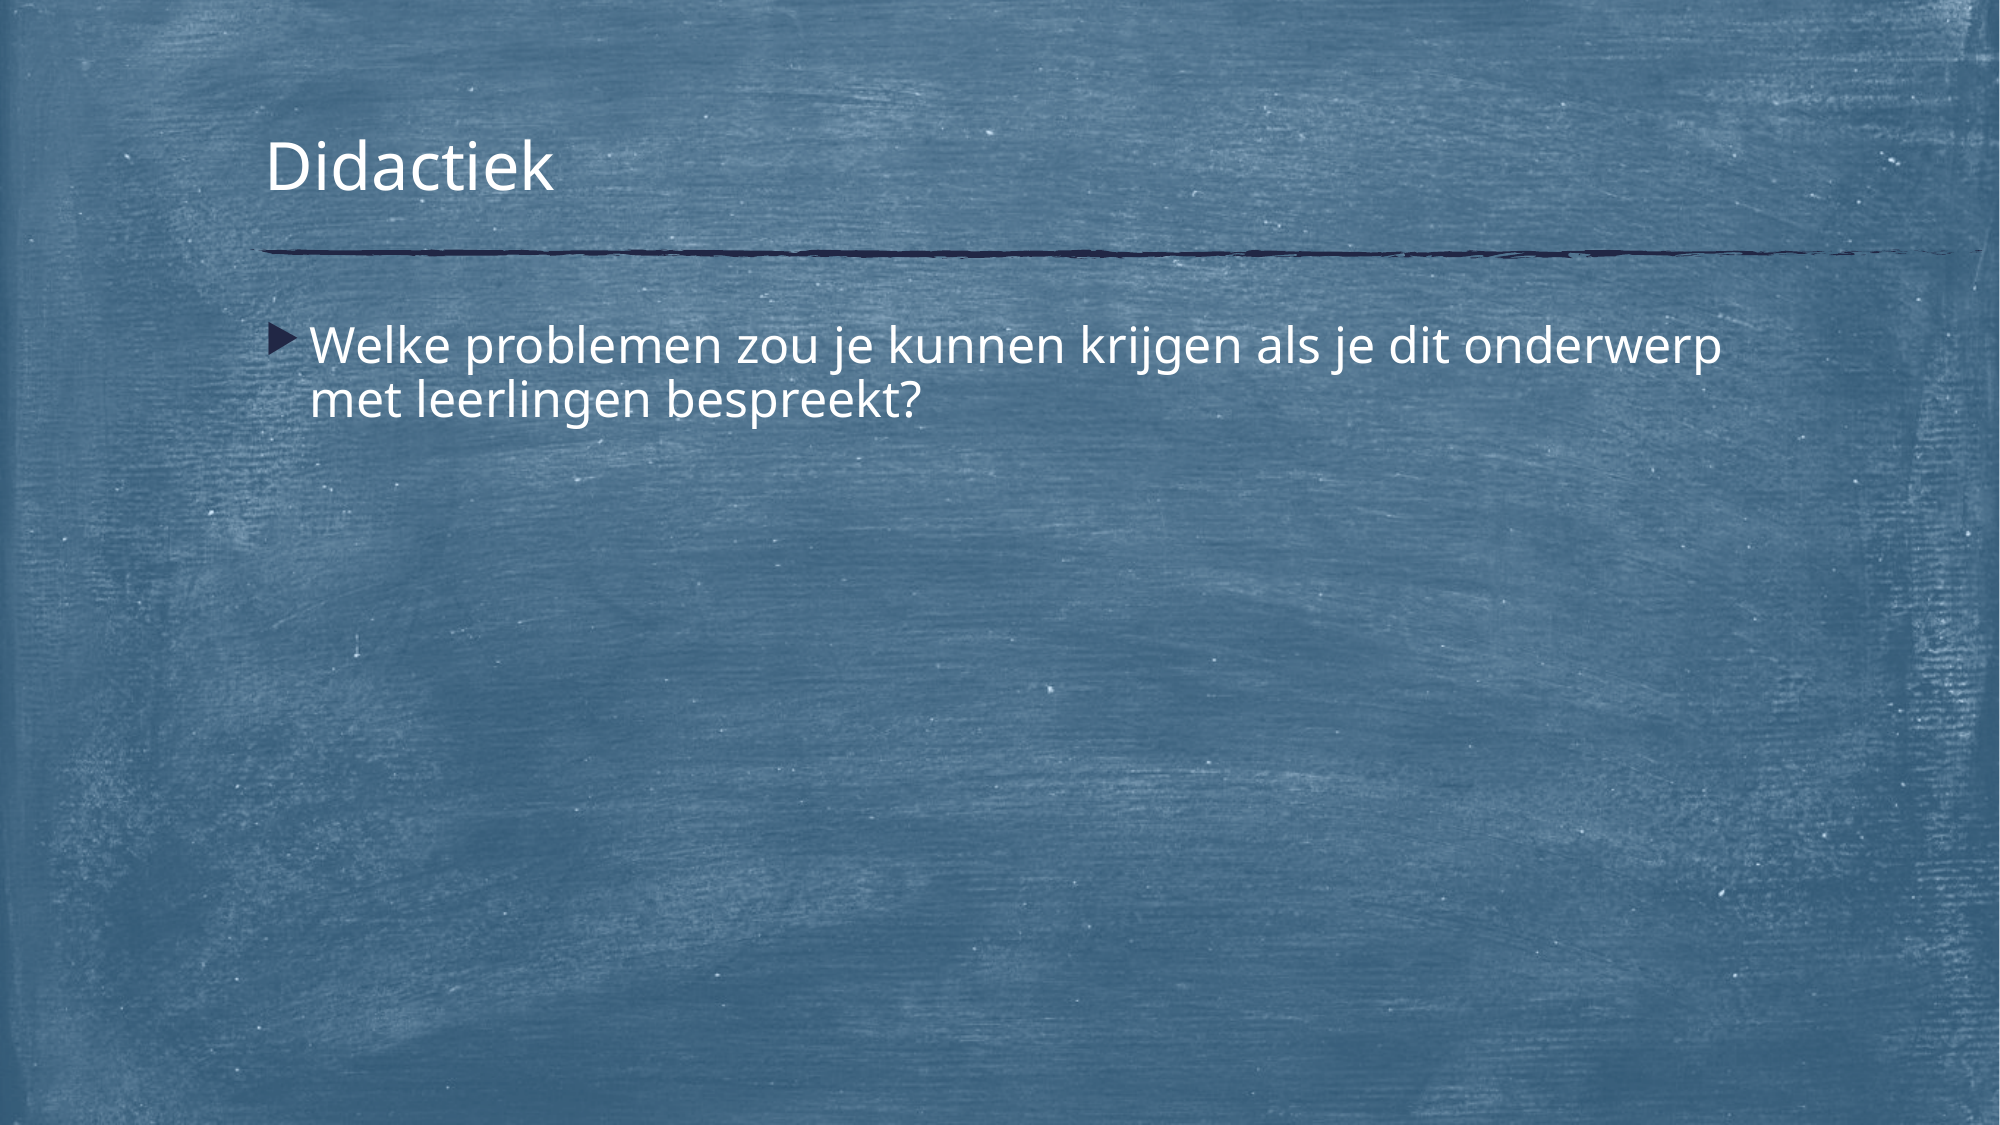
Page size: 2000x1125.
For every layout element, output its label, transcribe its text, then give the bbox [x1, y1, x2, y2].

title Didactiek [249, 45, 1750, 213]
list Welke problemen zou je kunnen krijgen als je dit onderwerp met leerlingen bespreekt? [249, 312, 1750, 1013]
